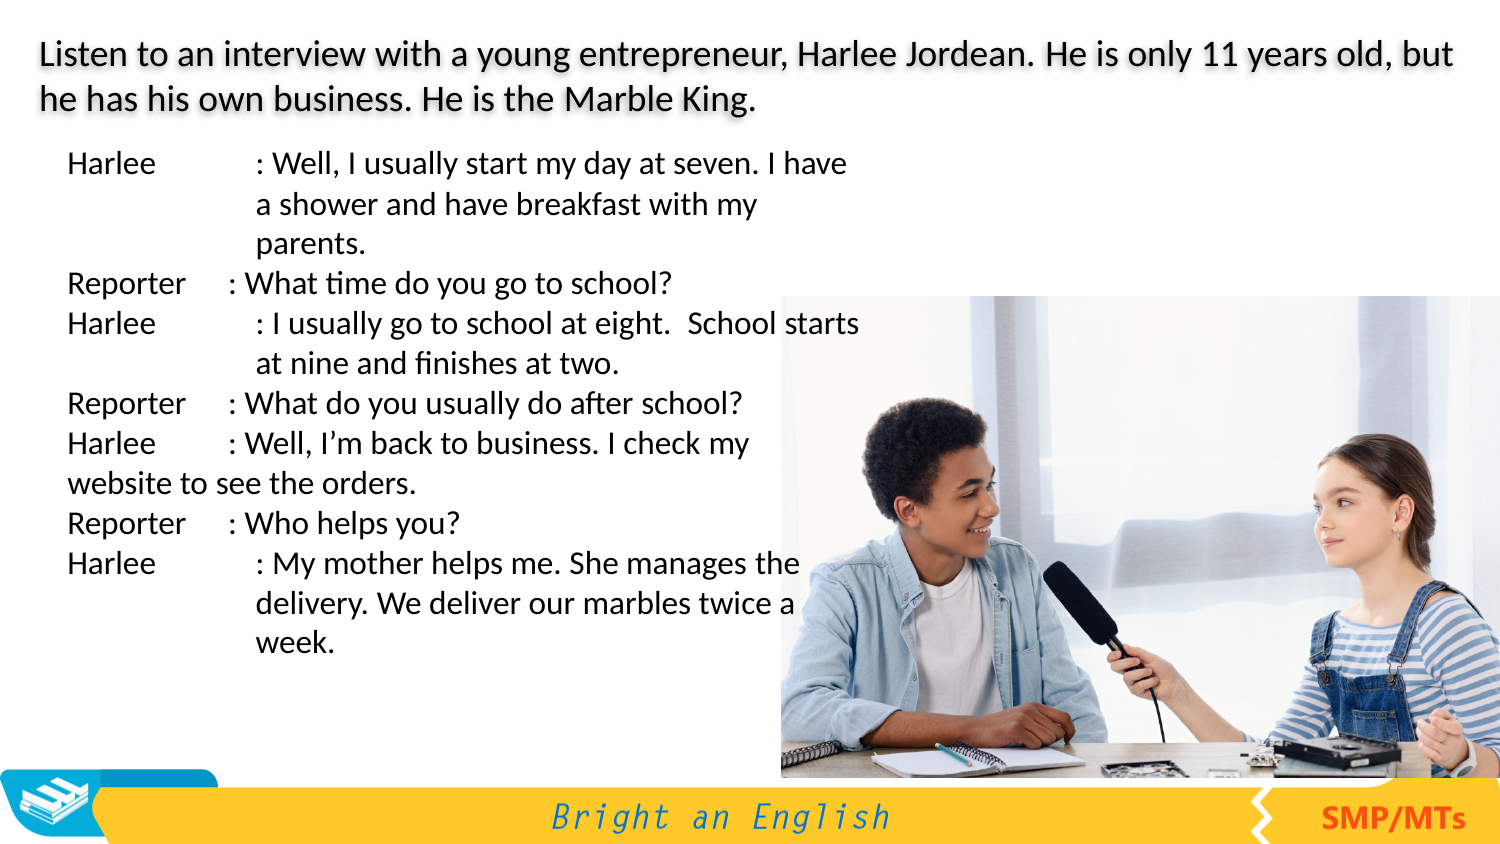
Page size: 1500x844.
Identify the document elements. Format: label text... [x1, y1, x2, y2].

text_box Listen to an interview with a young entrepreneur, Harlee Jordean. He is only 11 years old, but he has his own business. He is the Marble King. [21, 19, 1500, 130]
picture [0, 296, 1500, 844]
picture [20, 778, 88, 823]
text_box Harlee : Well, I usually start my day at seven. I have a shower and have breakfast with my parents. Reporter : What time do you go to school? Harlee : I usually go to school at eight. School starts at nine and finishes at two. Reporter : What do you usually do after school? Harlee : Well, I’m back to business. I check my website to see the orders. Reporter : Who helps you? Harlee : My mother helps me. She manages the delivery. We deliver our marbles twice a week. [51, 138, 877, 670]
